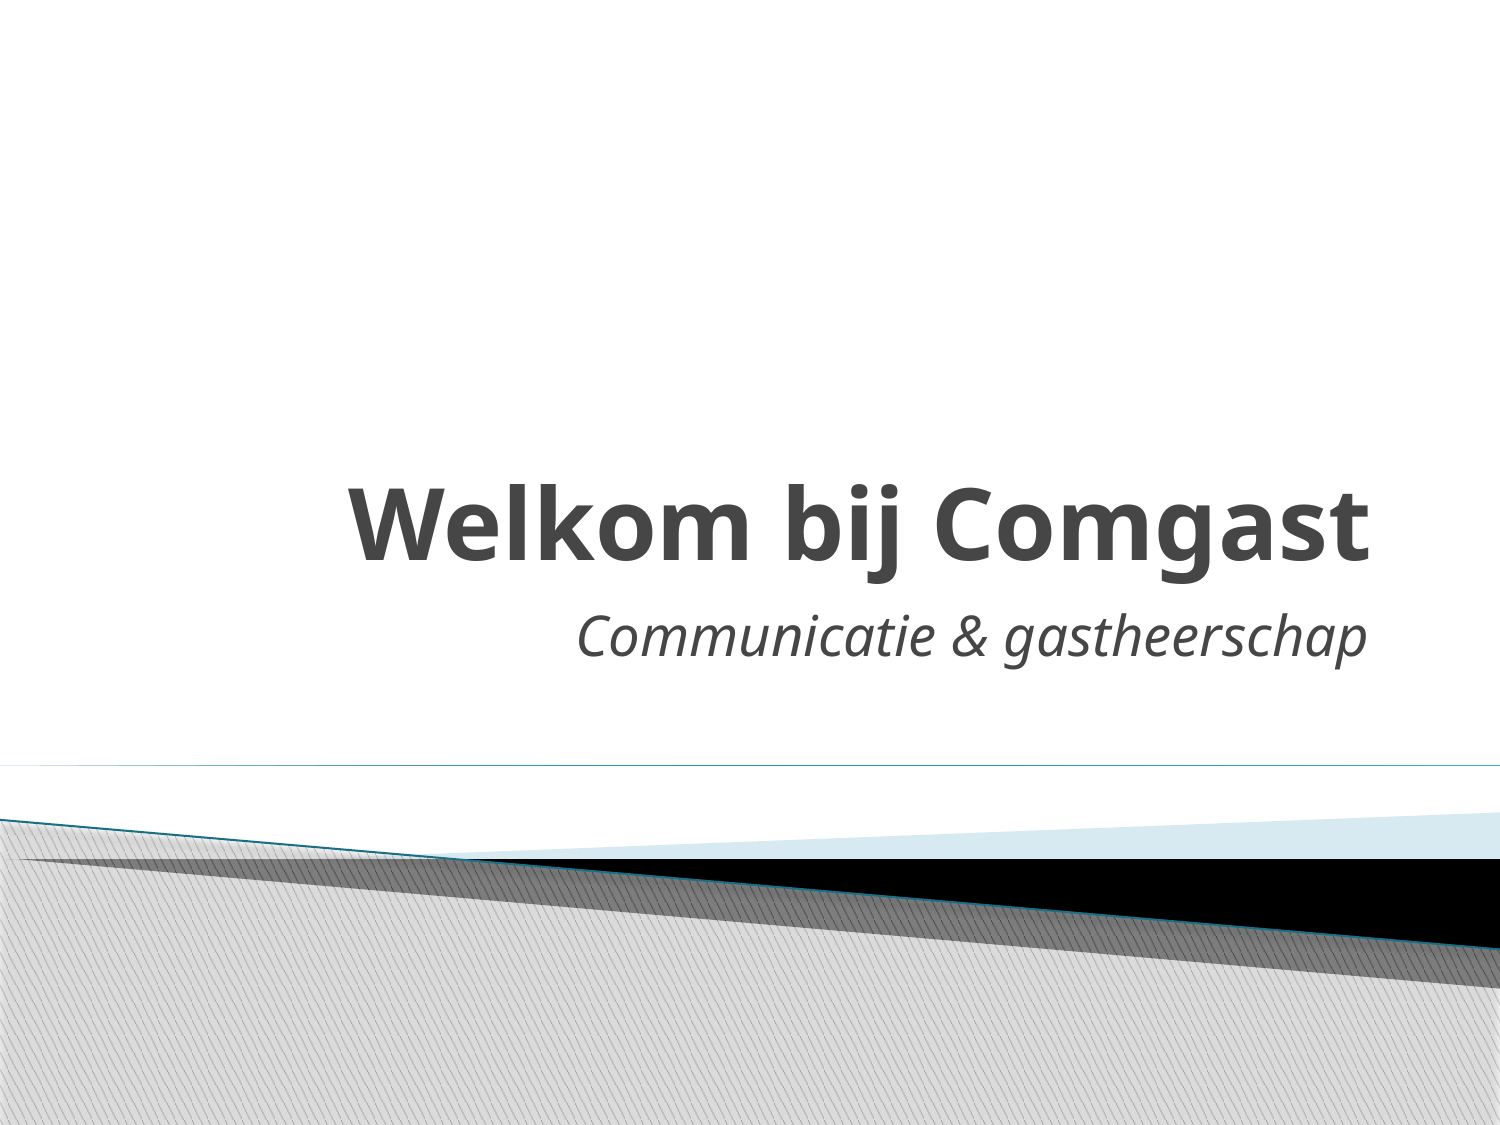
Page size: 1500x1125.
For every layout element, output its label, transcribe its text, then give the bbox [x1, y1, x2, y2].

title Welkom bij Comgast [112, 287, 1388, 588]
picture [5, 859, 1500, 989]
subtitle Communicatie & gastheerschap [112, 592, 1388, 790]
